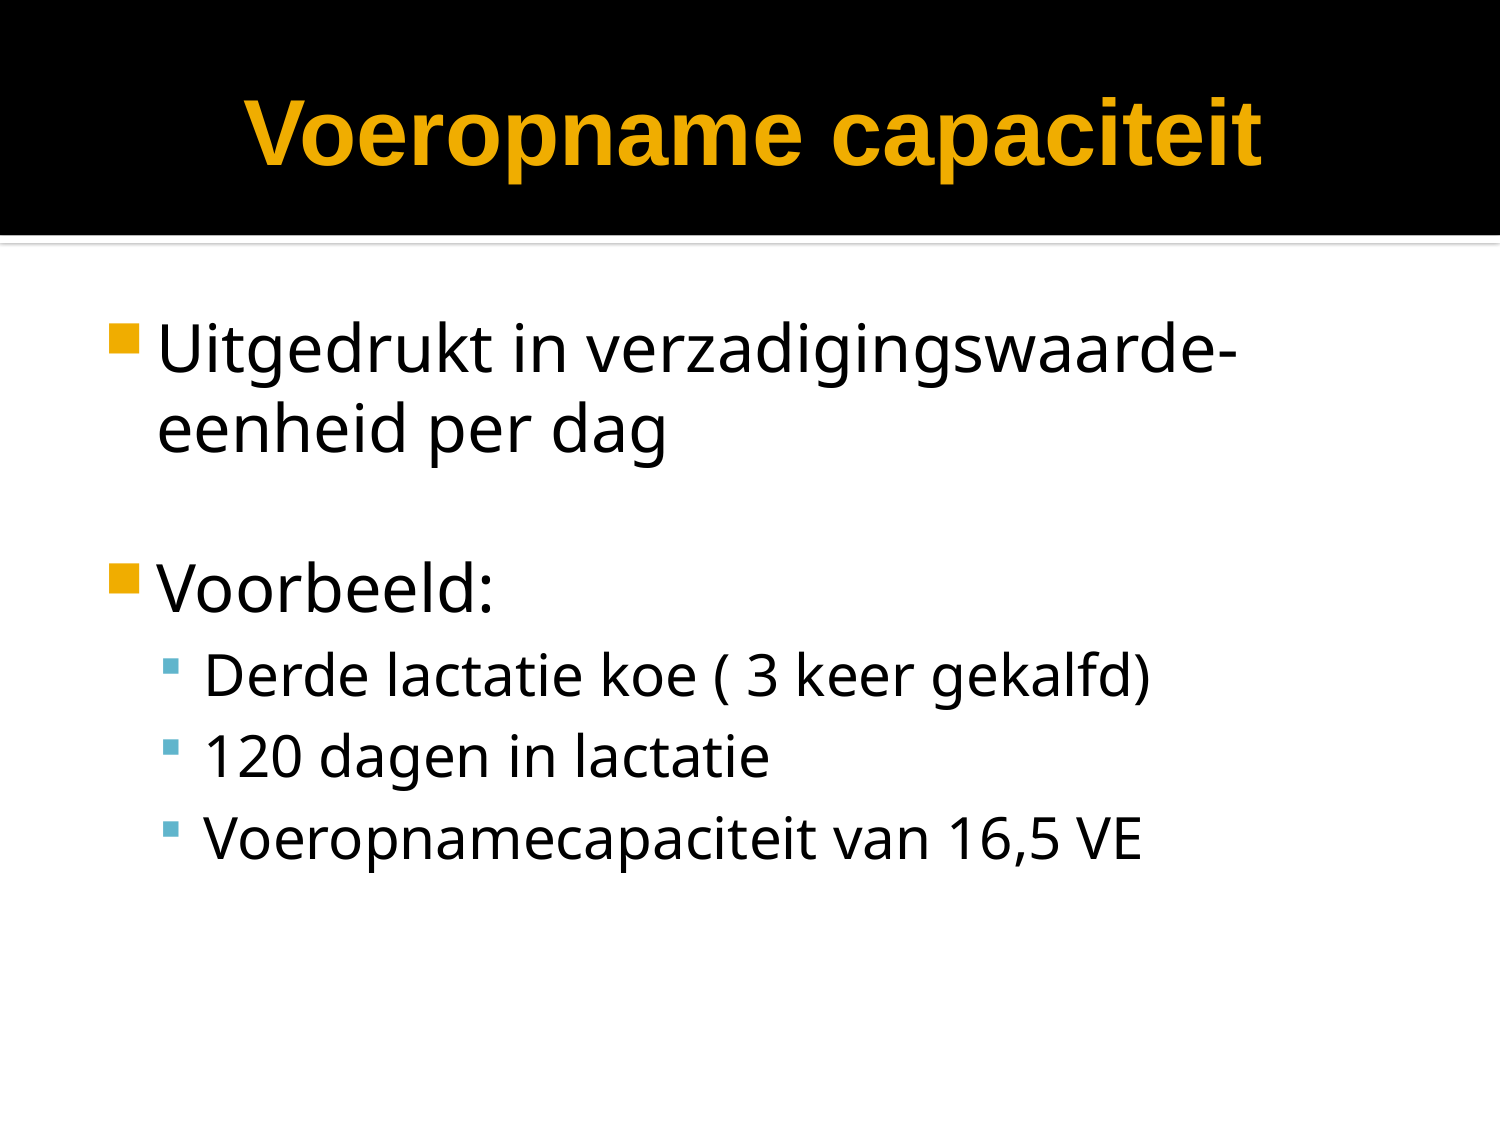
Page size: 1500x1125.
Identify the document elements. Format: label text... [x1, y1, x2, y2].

list Uitgedrukt in verzadigingswaarde-eenheid per dag Voorbeeld: Derde lactatie koe ( 3 keer gekalfd) 120 dagen in lactatie Voeropnamecapaciteit van 16,5 VE [75, 291, 1425, 1050]
title Voeropname capaciteit [75, 25, 1425, 231]
